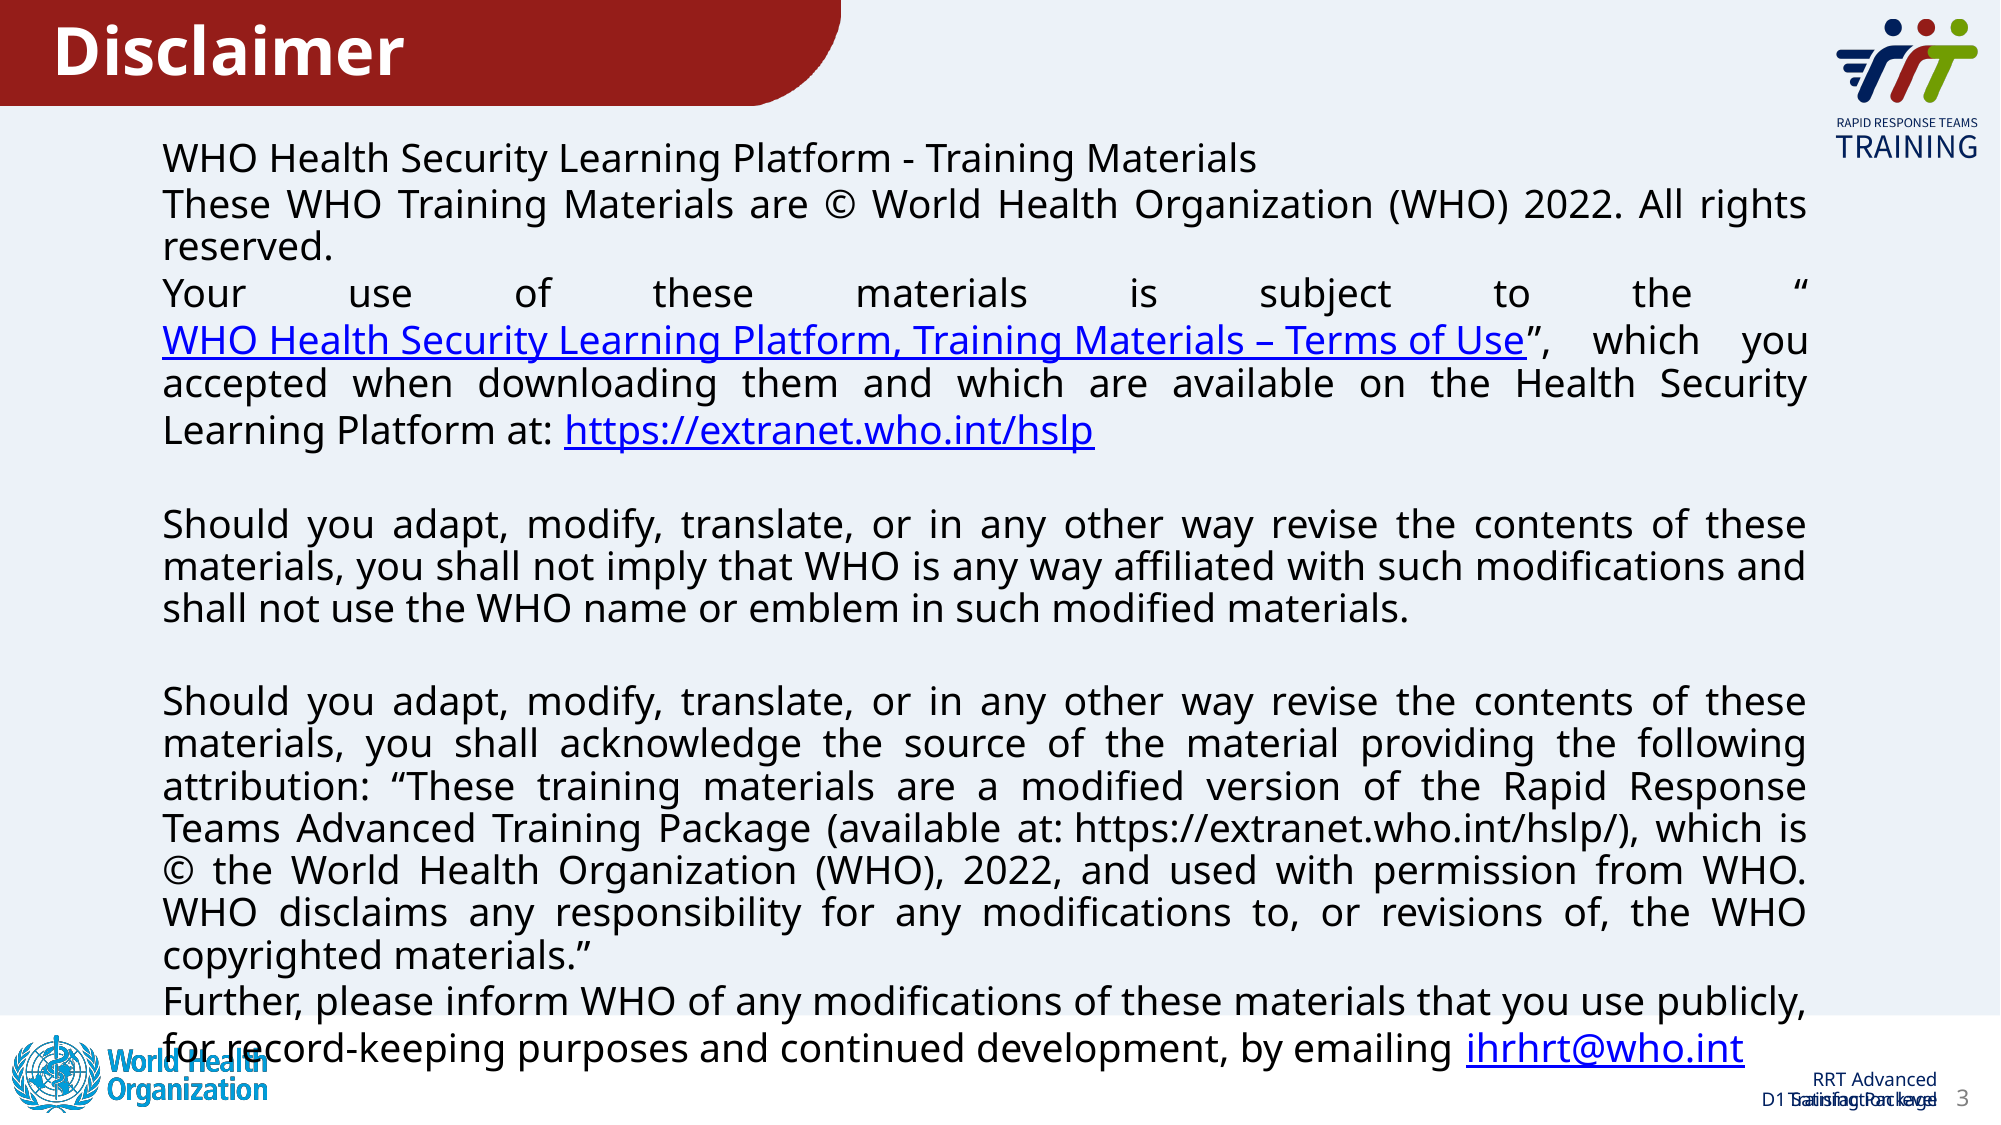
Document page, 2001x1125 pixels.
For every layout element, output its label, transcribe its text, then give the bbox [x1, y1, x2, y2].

picture [1835, 19, 1978, 167]
picture [12, 1035, 54, 1068]
picture [36, 1088, 78, 1105]
picture [71, 1053, 90, 1091]
list WHO Health Security Learning Platform - Training Materials These WHO Training Materials are © World Health Organization (WHO) 2022. All rights reserved. Your use of these materials is subject to the “WHO Health Security Learning Platform, Training Materials – Terms of Use”, which you accepted when downloading them and which are available on the Health Security Learning Platform at: https://extranet.who.int/hslp Should you adapt, modify, translate, or in any other way revise the contents of these materials, you shall not imply that WHO is any way affiliated with such modifications and shall not use the WHO name or emblem in such modified materials. Should you adapt, modify, translate, or in any other way revise the contents of these materials, you shall acknowledge the source of the material providing the following attribution: “These training materials are a modified version of the Rapid Response Teams Advanced Training Package (available at: https://extranet.who.int/hslp/), which is © the World Health Organization (WHO), 2022, and used with permission from WHO. WHO disclaims any responsibility for any modifications to, or revisions of, the WHO copyrighted materials.” Further, please inform WHO of any modifications of these materials that you use publicly, for record-keeping purposes and continued development, by emailing ihrhrt@who.int [161, 137, 1811, 993]
picture [24, 1054, 36, 1087]
picture [34, 1054, 43, 1078]
picture [46, 1056, 54, 1062]
picture [12, 1083, 48, 1113]
picture [22, 1062, 26, 1077]
picture [40, 1062, 47, 1070]
picture [0, 0, 841, 106]
picture [50, 1108, 62, 1113]
picture [30, 1083, 37, 1091]
picture [59, 1035, 267, 1113]
